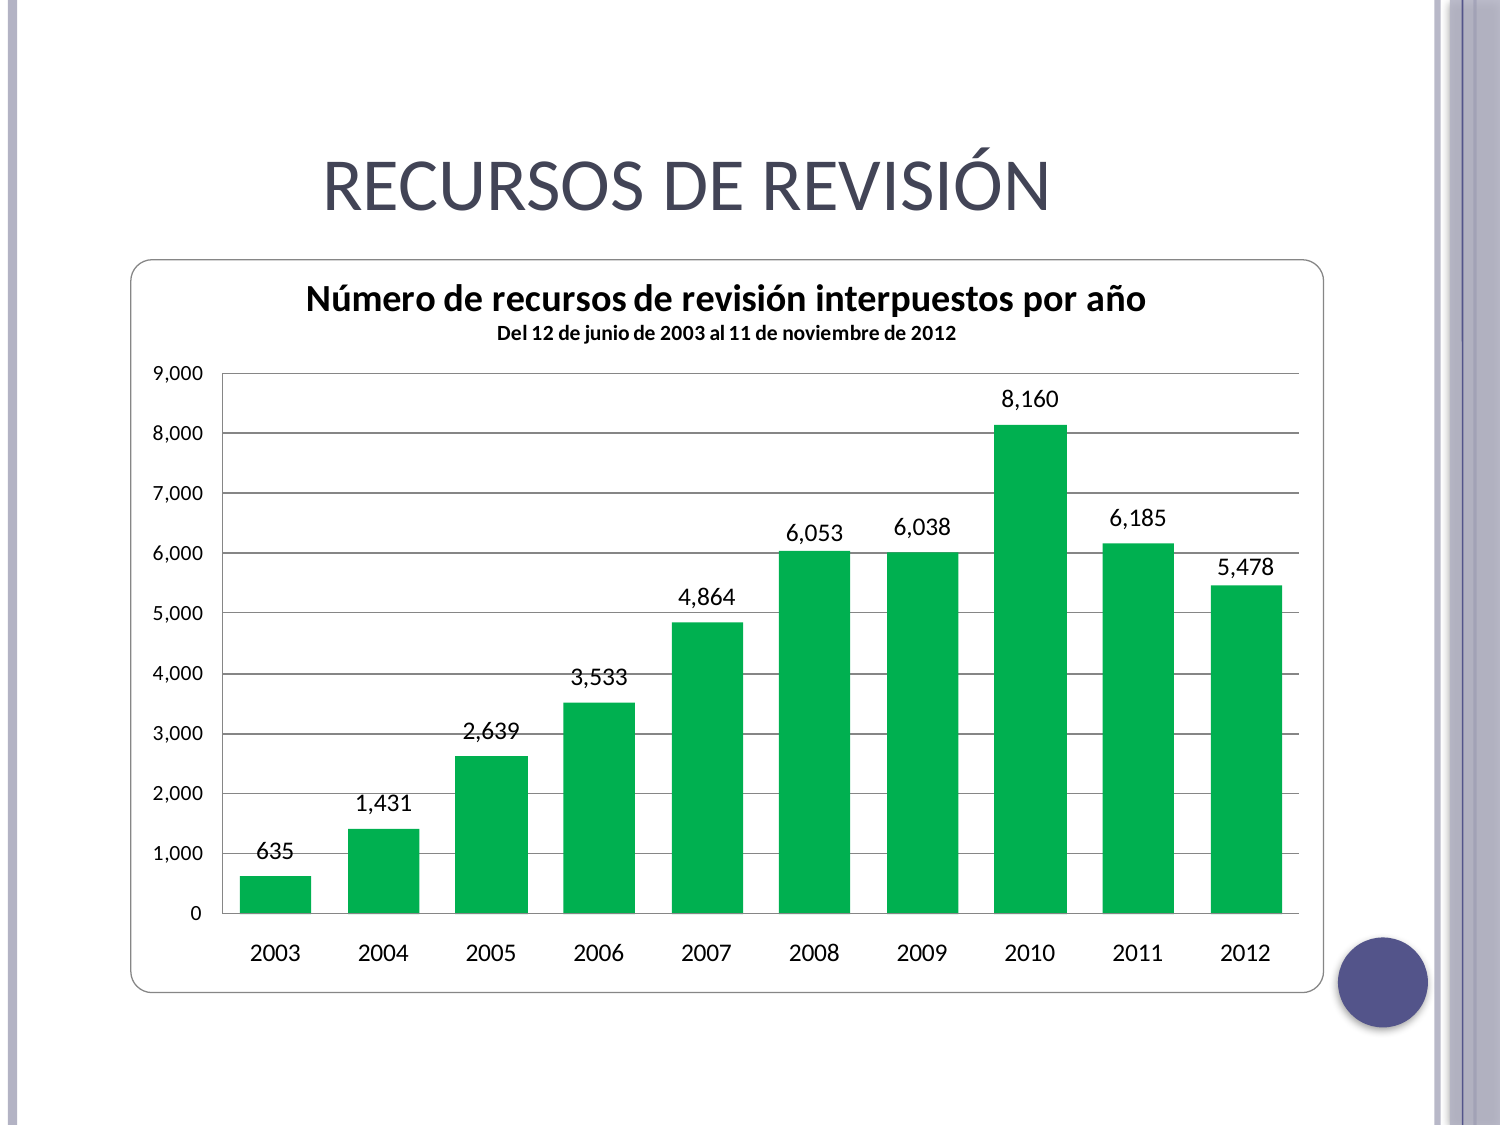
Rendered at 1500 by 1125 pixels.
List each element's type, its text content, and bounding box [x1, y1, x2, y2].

picture [128, 257, 1325, 994]
title RECURSOS DE REVISIÓN [75, 45, 1300, 233]
